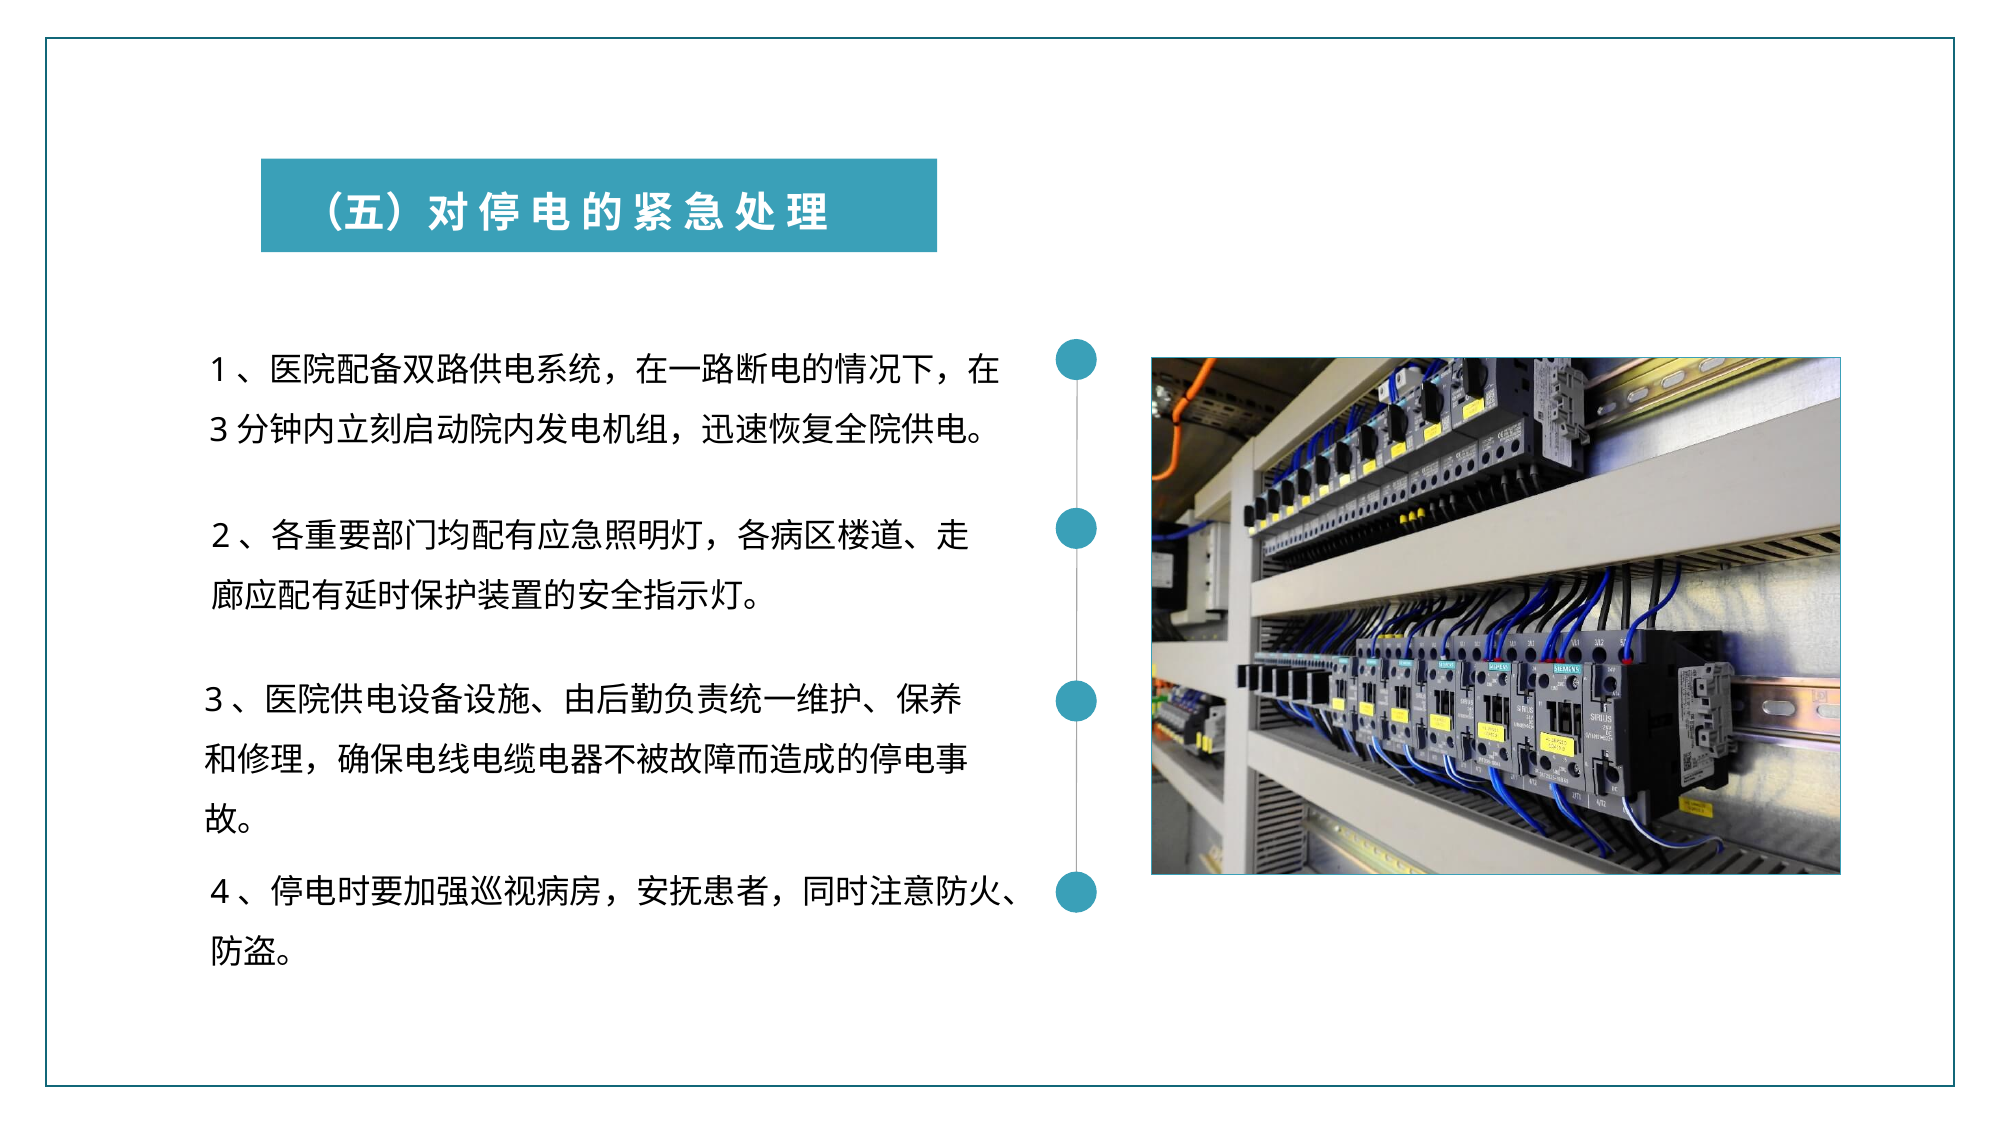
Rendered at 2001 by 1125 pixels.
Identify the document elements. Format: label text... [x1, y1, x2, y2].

text_box [1068, 506, 1076, 550]
text_box [1068, 679, 1076, 723]
text_box [260, 158, 938, 253]
text_box [1078, 679, 1098, 723]
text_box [189, 321, 1068, 973]
text_box [1068, 337, 1098, 382]
text_box （五）对 停 电 的 紧 急 处 理 [287, 153, 843, 243]
text_box [1078, 507, 1098, 550]
picture [1151, 357, 1841, 875]
text_box [1068, 870, 1098, 914]
